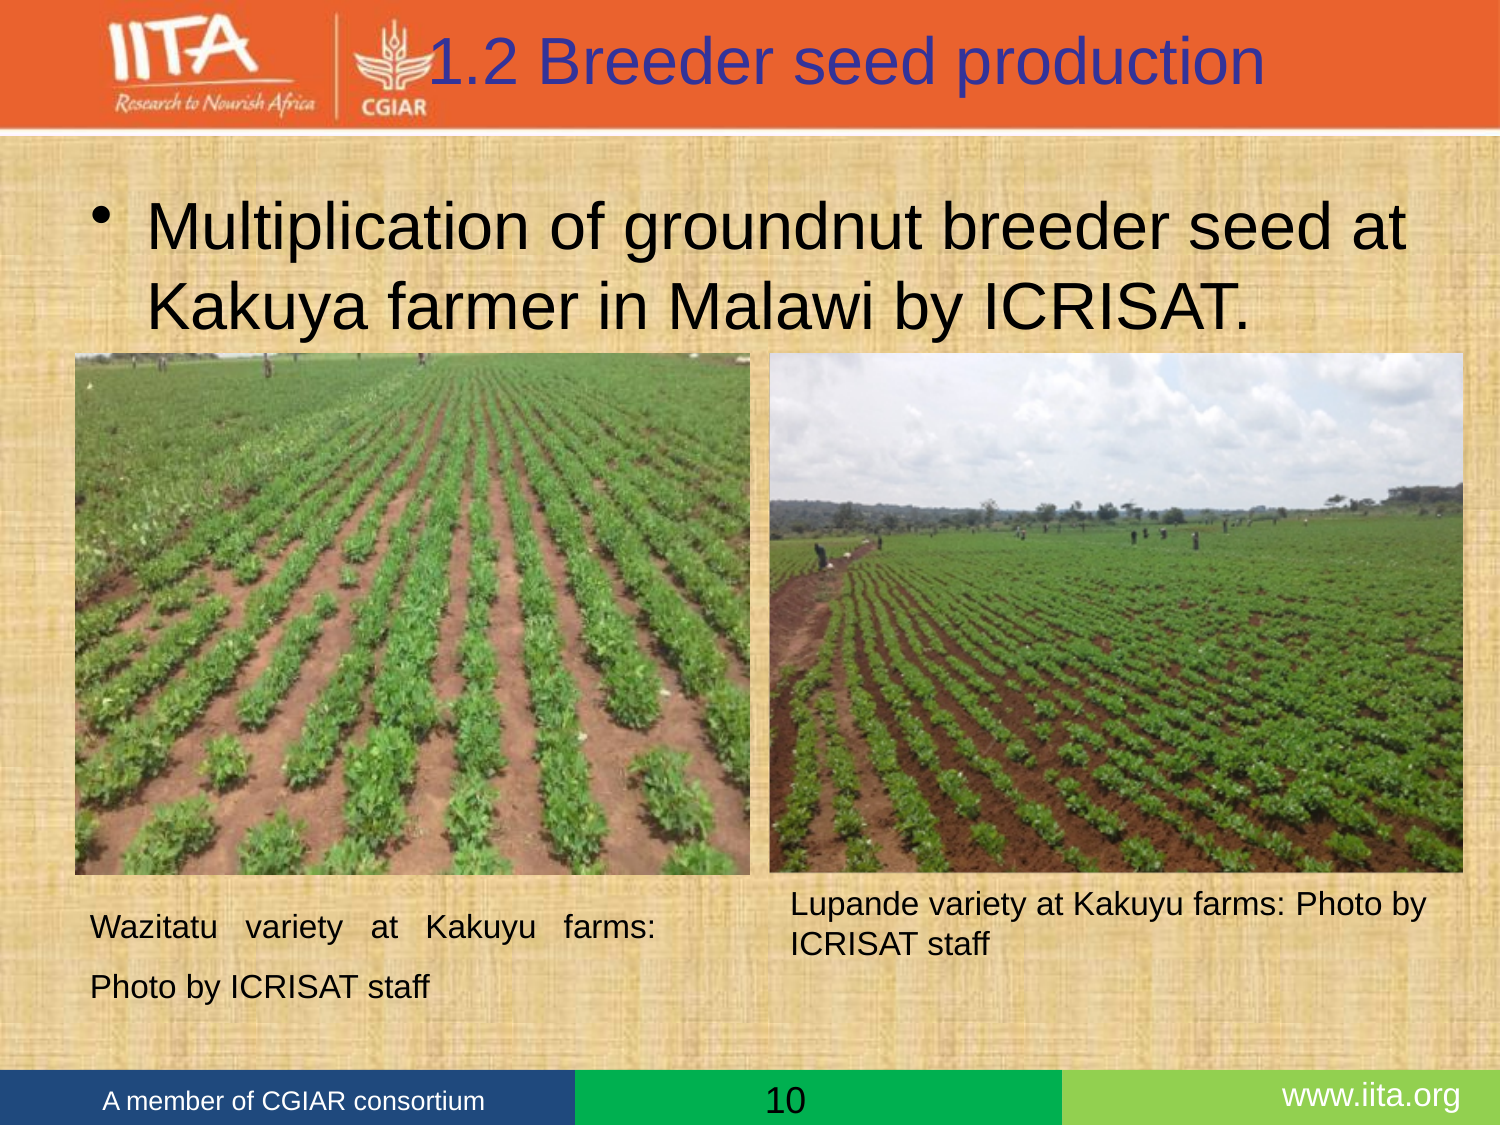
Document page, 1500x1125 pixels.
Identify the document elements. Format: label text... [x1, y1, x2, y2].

picture [0, 0, 1500, 1069]
text_box 10 [749, 1068, 838, 1125]
list Multiplication of groundnut breeder seed at Kakuya farmer in Malawi by ICRISAT. [75, 174, 1463, 350]
text_box Wazitatu variety at Kakuyu farms: Photo by ICRISAT staff [75, 884, 672, 1048]
title 1.2 Breeder seed production [412, 10, 1400, 124]
text_box Lupande variety at Kakuyu farms: Photo by ICRISAT staff [775, 882, 1463, 970]
